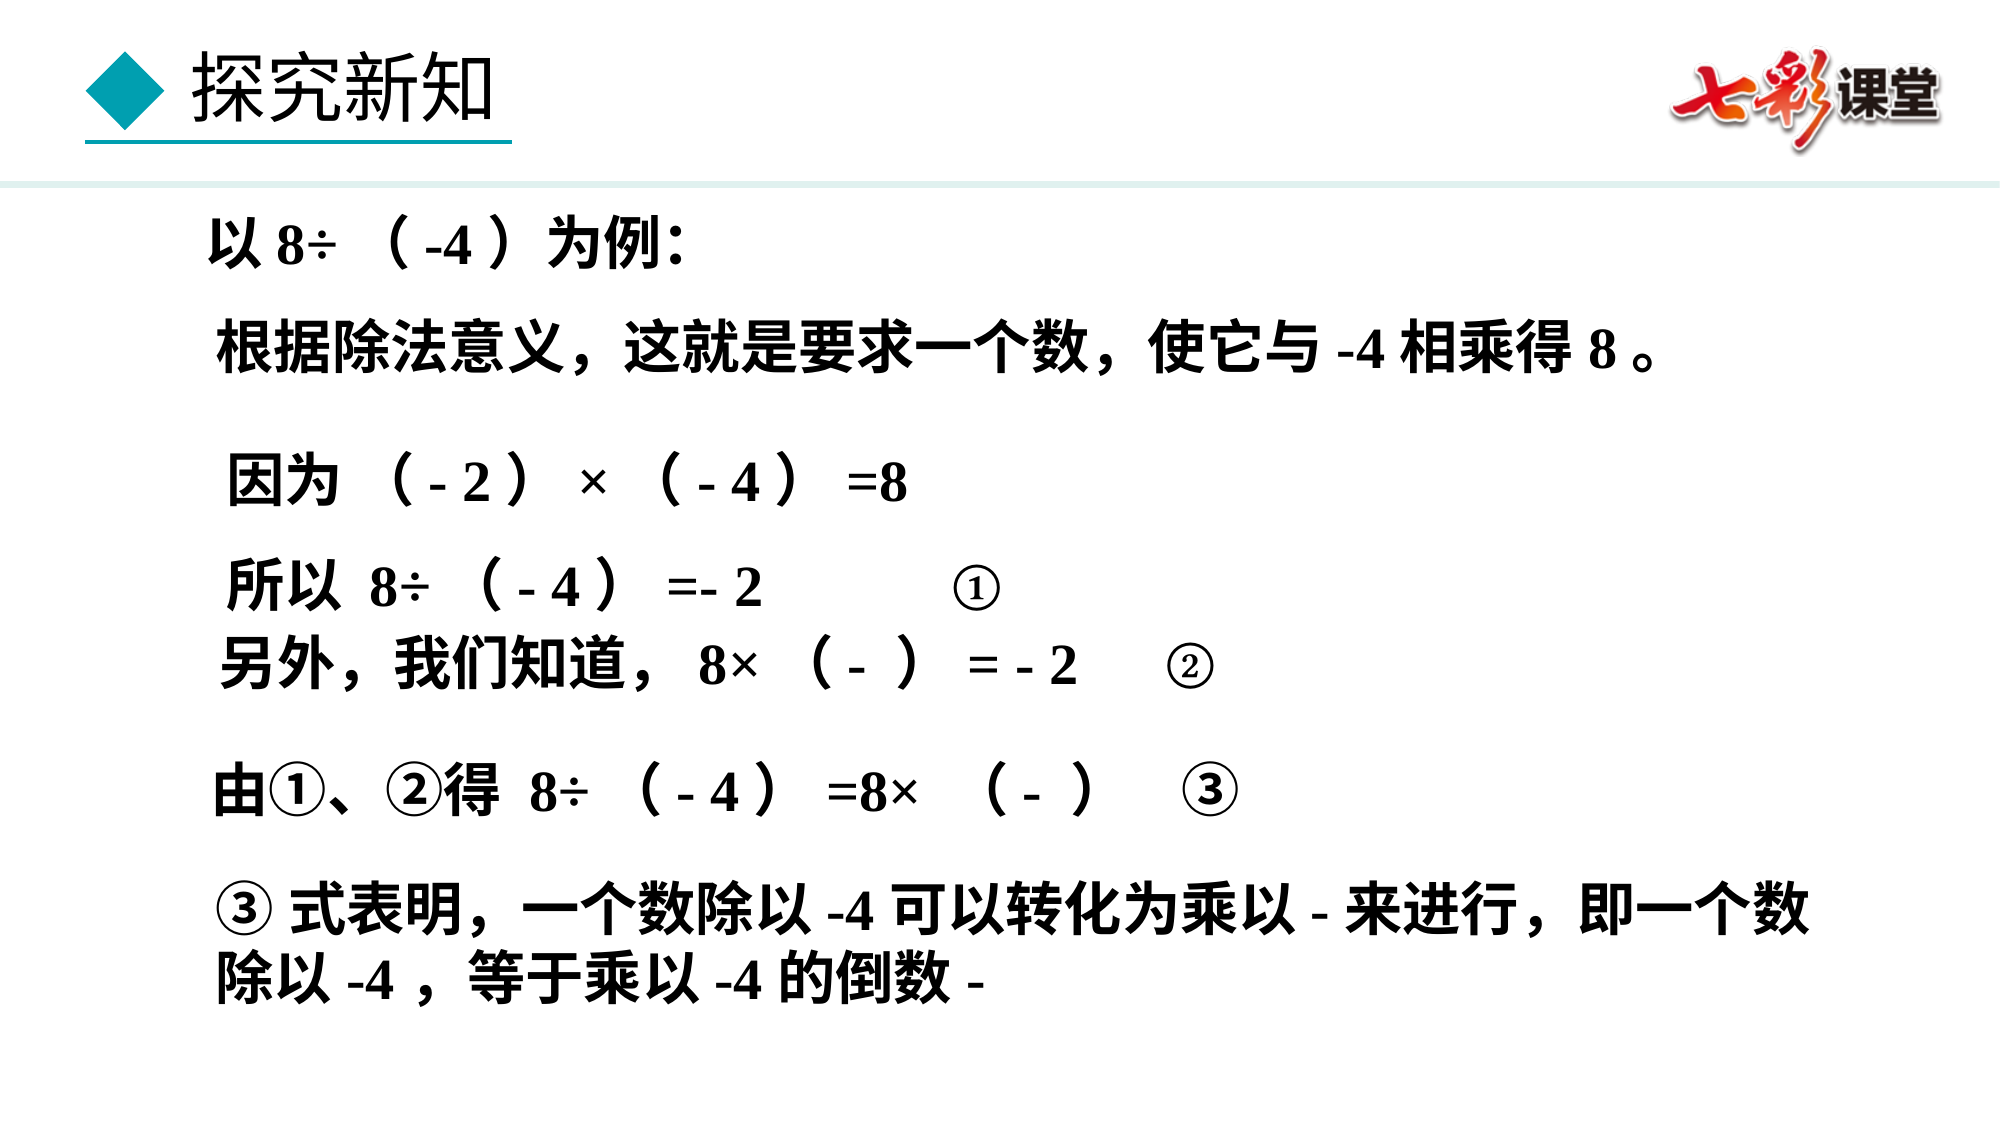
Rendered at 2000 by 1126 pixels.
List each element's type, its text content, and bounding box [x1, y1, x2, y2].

text_box 根据除法意义，这就是要求一个数，使它与-4相乘得8。 [195, 300, 1828, 391]
picture [1666, 42, 1948, 157]
text_box 以8÷（-4）为例： [184, 196, 741, 286]
text_box 因为 （- 2）×（- 4）=8 所以 8÷（- 4）=- 2 ① [139, 398, 1117, 629]
